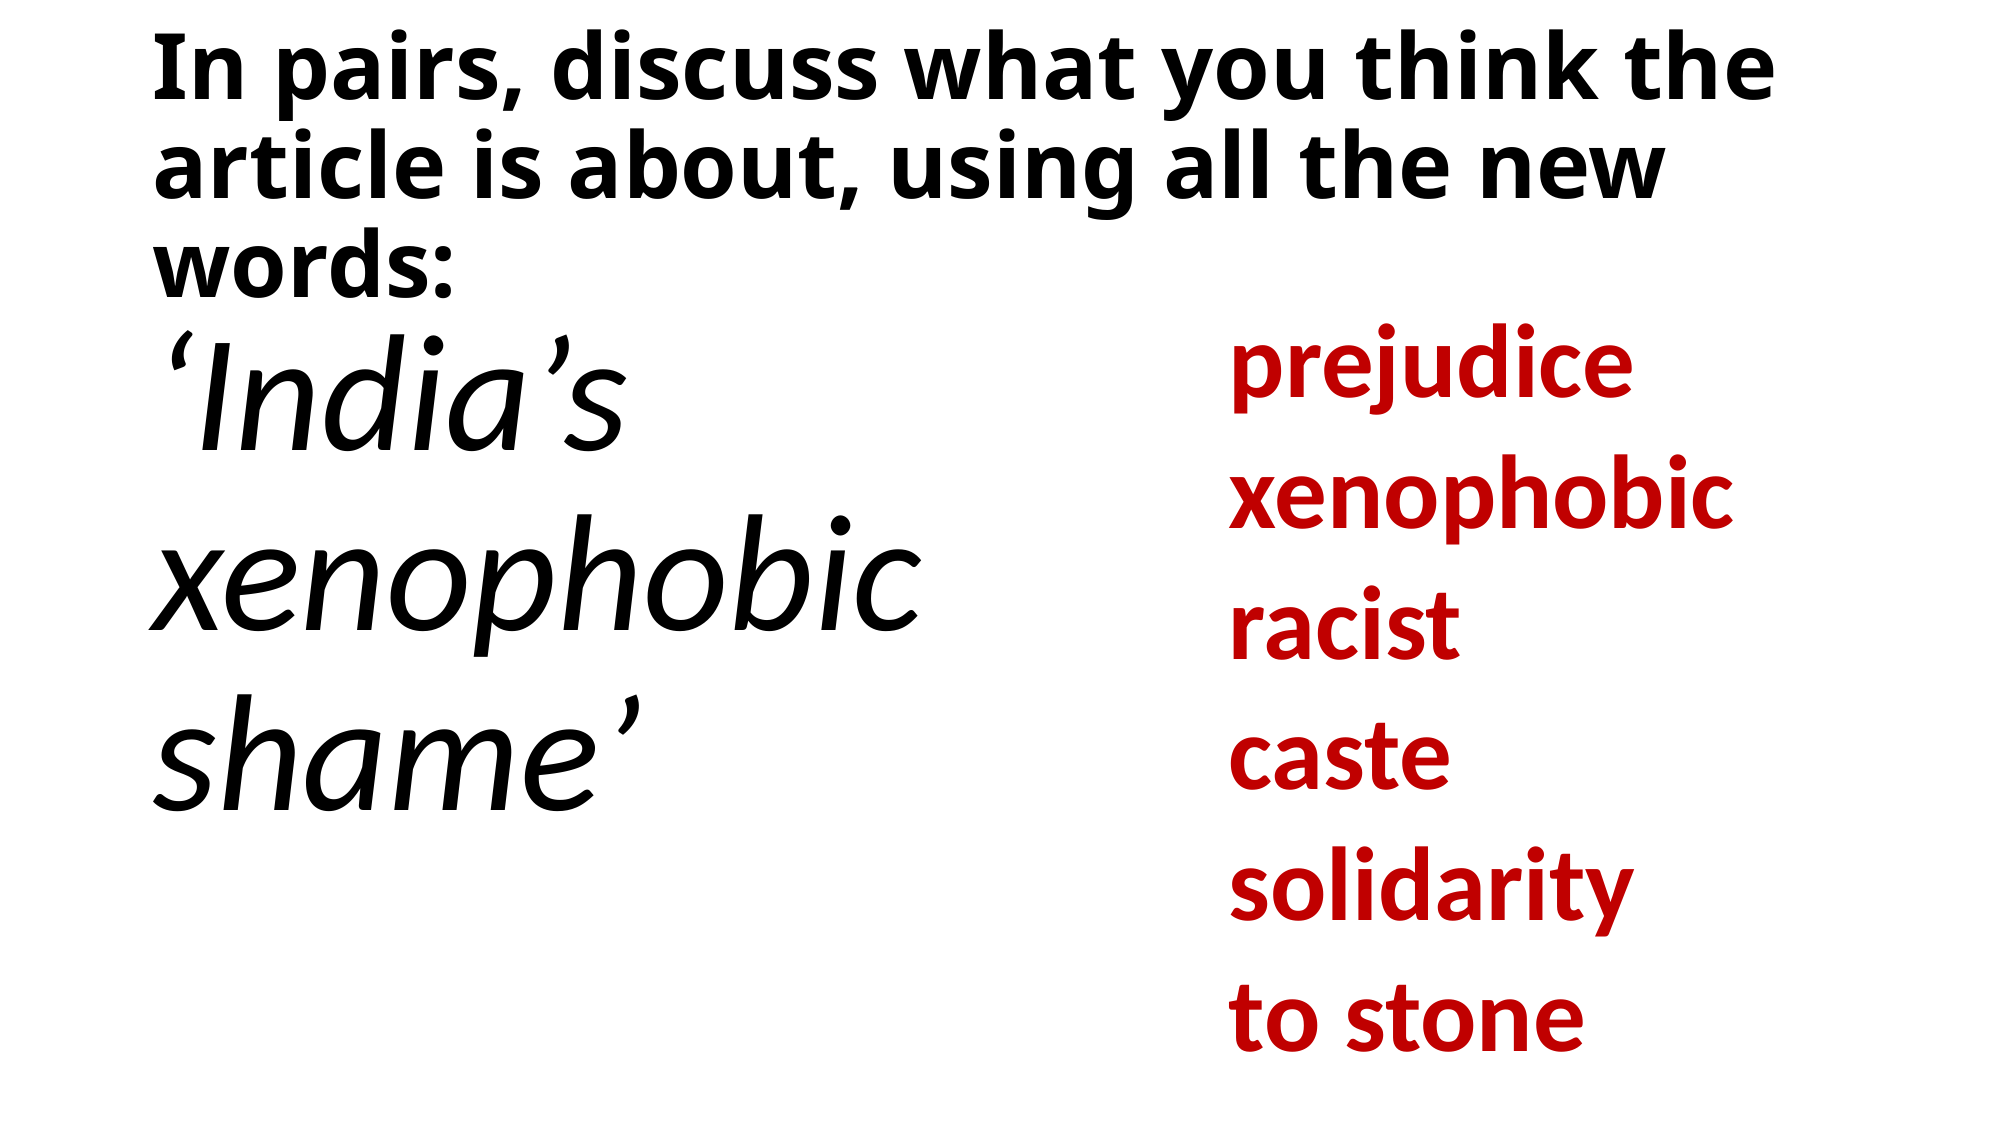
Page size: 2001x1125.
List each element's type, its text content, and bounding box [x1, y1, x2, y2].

list prejudice xenophobic racist caste solidarity to stone [1213, 299, 1897, 1083]
list ‘India’s xenophobic shame’ [137, 299, 988, 1014]
title In pairs, discuss what you think the article is about, using all the new words: [137, 59, 1863, 278]
